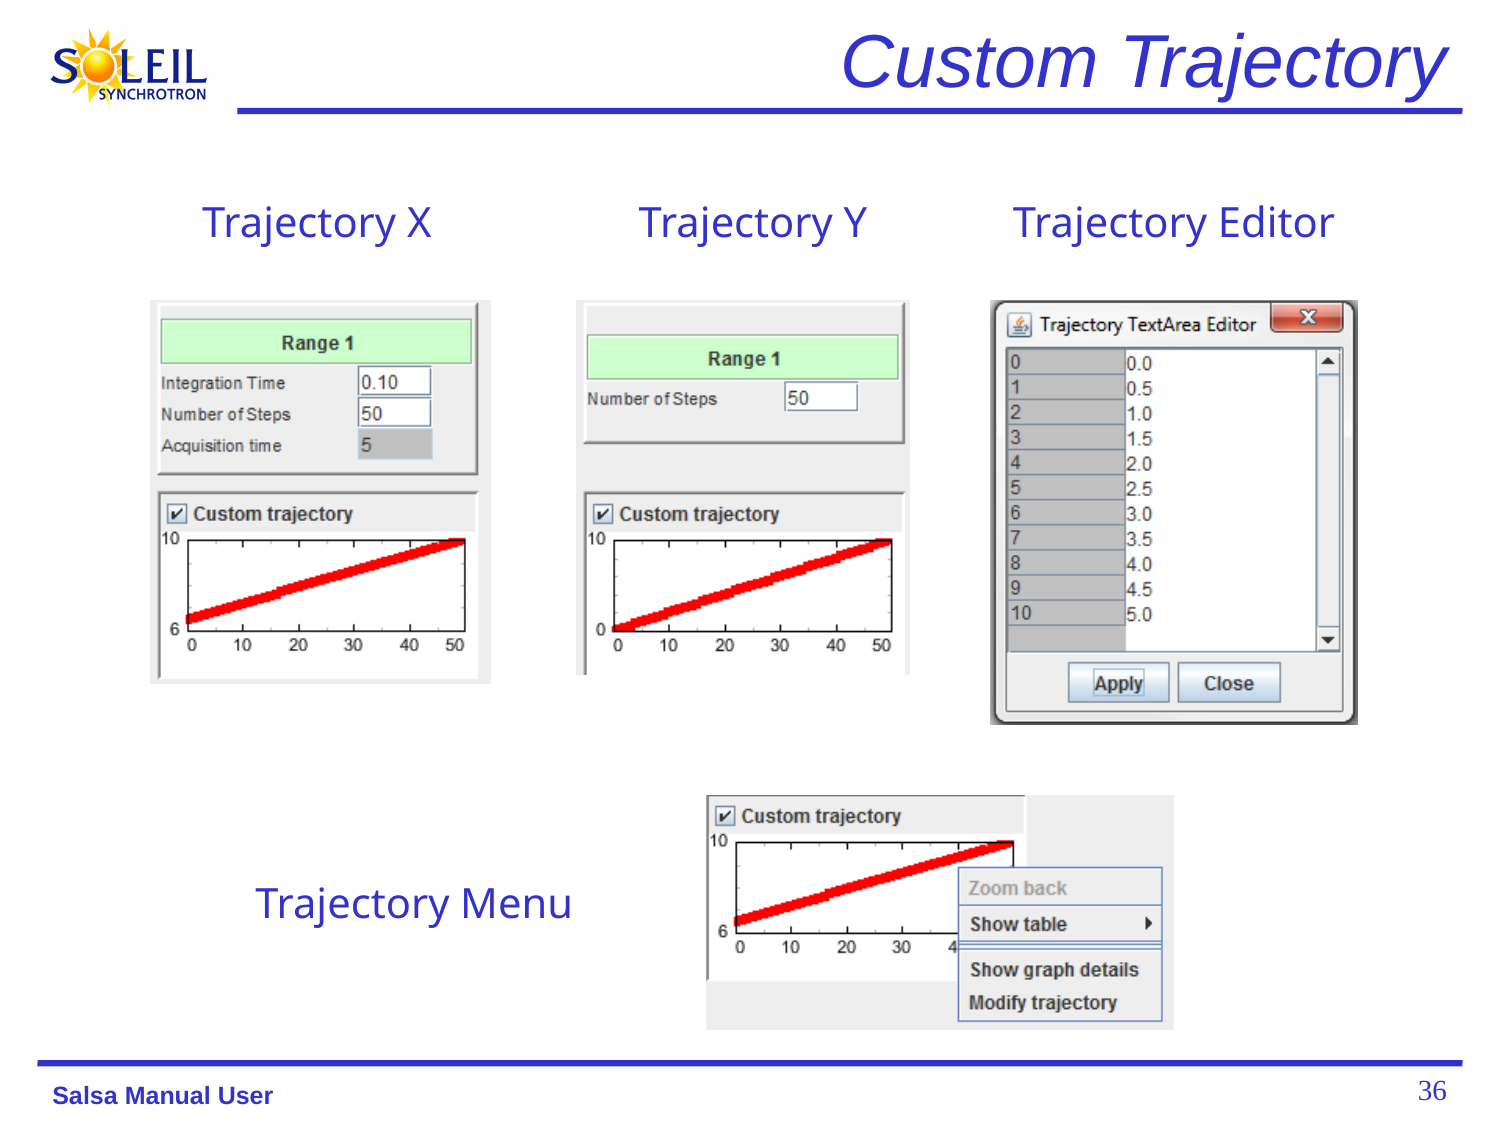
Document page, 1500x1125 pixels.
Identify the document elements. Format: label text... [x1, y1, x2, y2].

title Custom Trajectory [237, 10, 1463, 106]
picture [990, 300, 1358, 725]
text_box Trajectory Menu [237, 869, 591, 955]
text_box Trajectory X [150, 188, 484, 276]
text_box Trajectory Editor [997, 188, 1351, 274]
list Trajectory Y [576, 188, 930, 274]
slide_number 36 [1119, 1063, 1463, 1118]
picture [706, 795, 1175, 1031]
picture [150, 300, 492, 684]
picture [576, 300, 910, 675]
